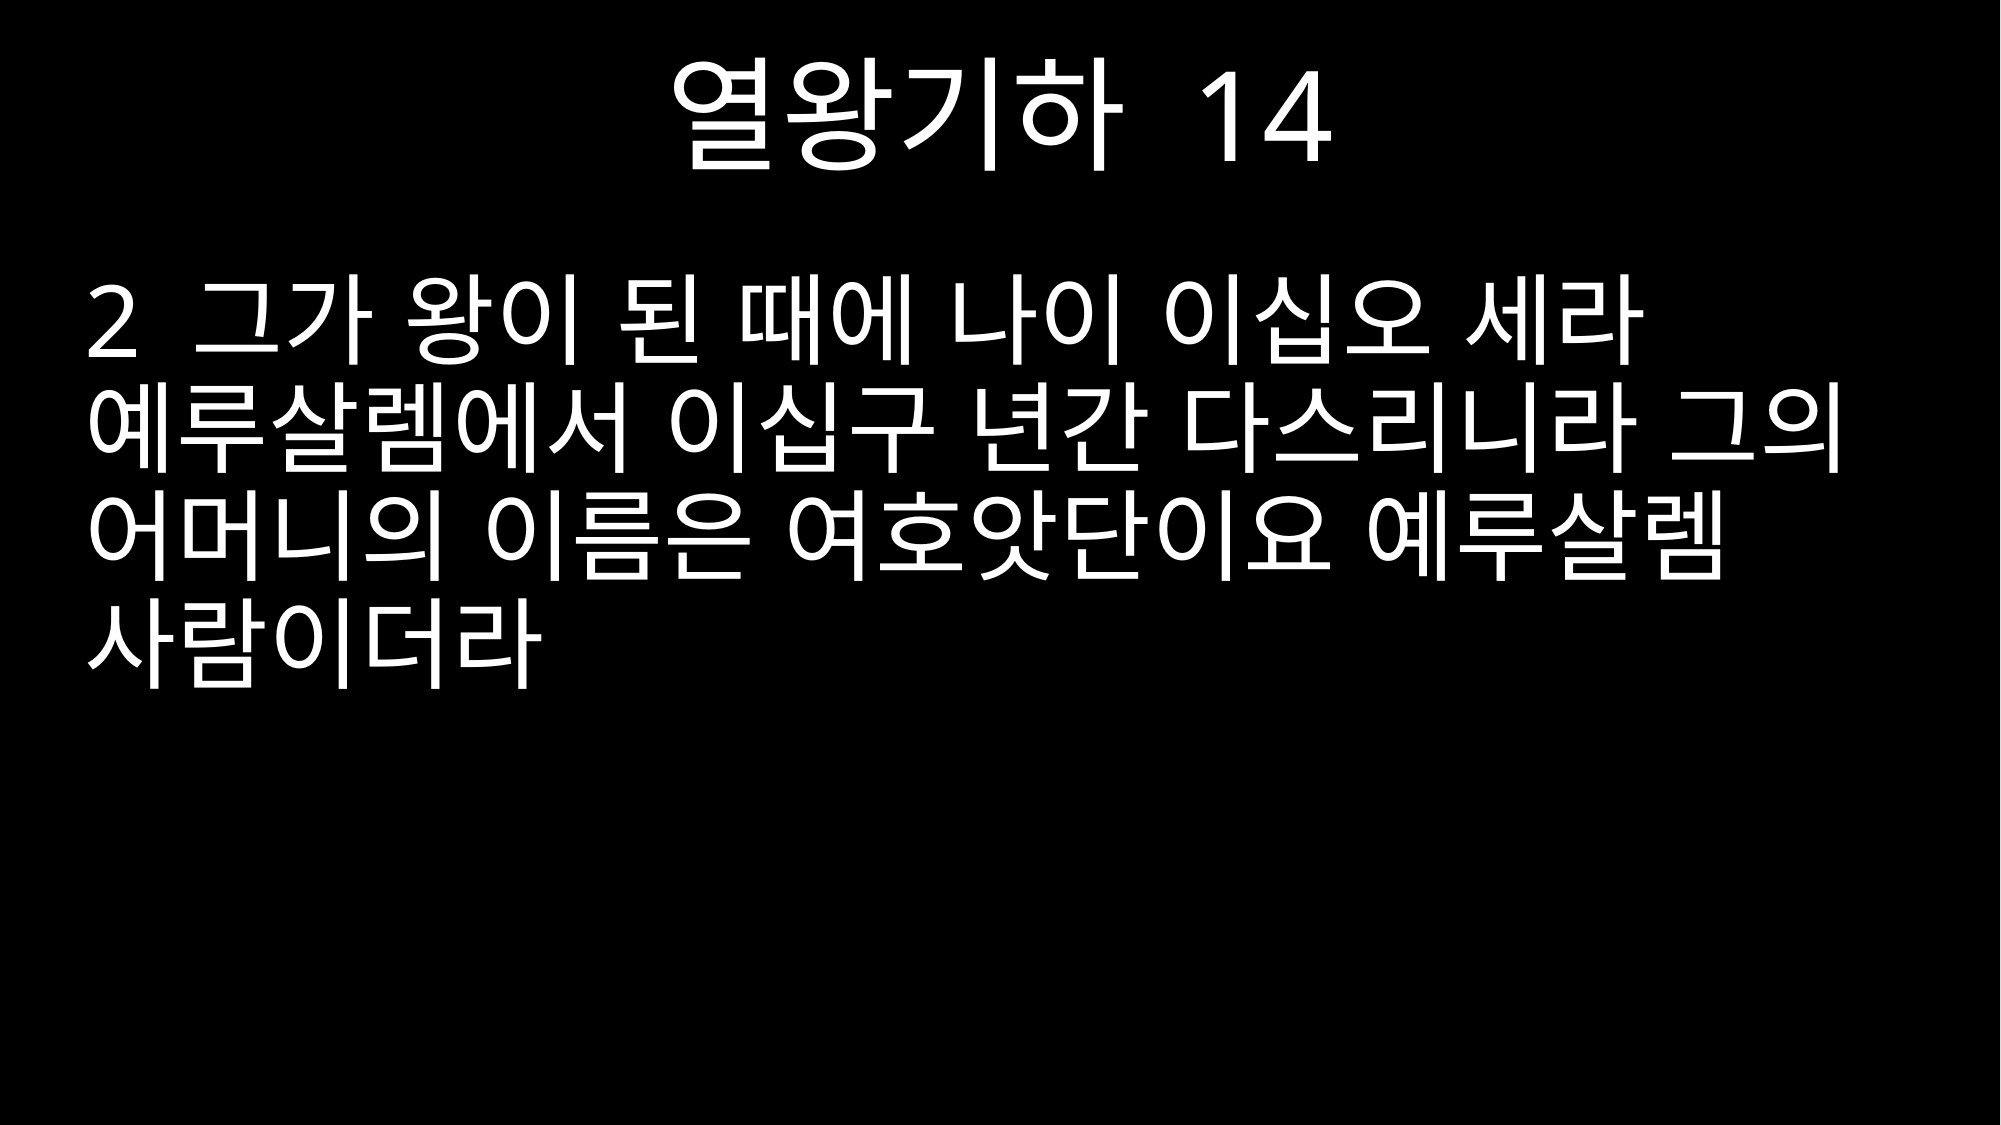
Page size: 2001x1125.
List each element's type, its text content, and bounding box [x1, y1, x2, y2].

picture [0, 0, 2001, 1125]
footer 열왕기하 14 [0, 32, 2000, 192]
list 2 그가 왕이 된 때에 나이 이십오 세라 예루살렘에서 이십구 년간 다스리니라 그의 어머니의 이름은 여호앗단이요 예루살렘 사람이더라 [69, 263, 1953, 423]
